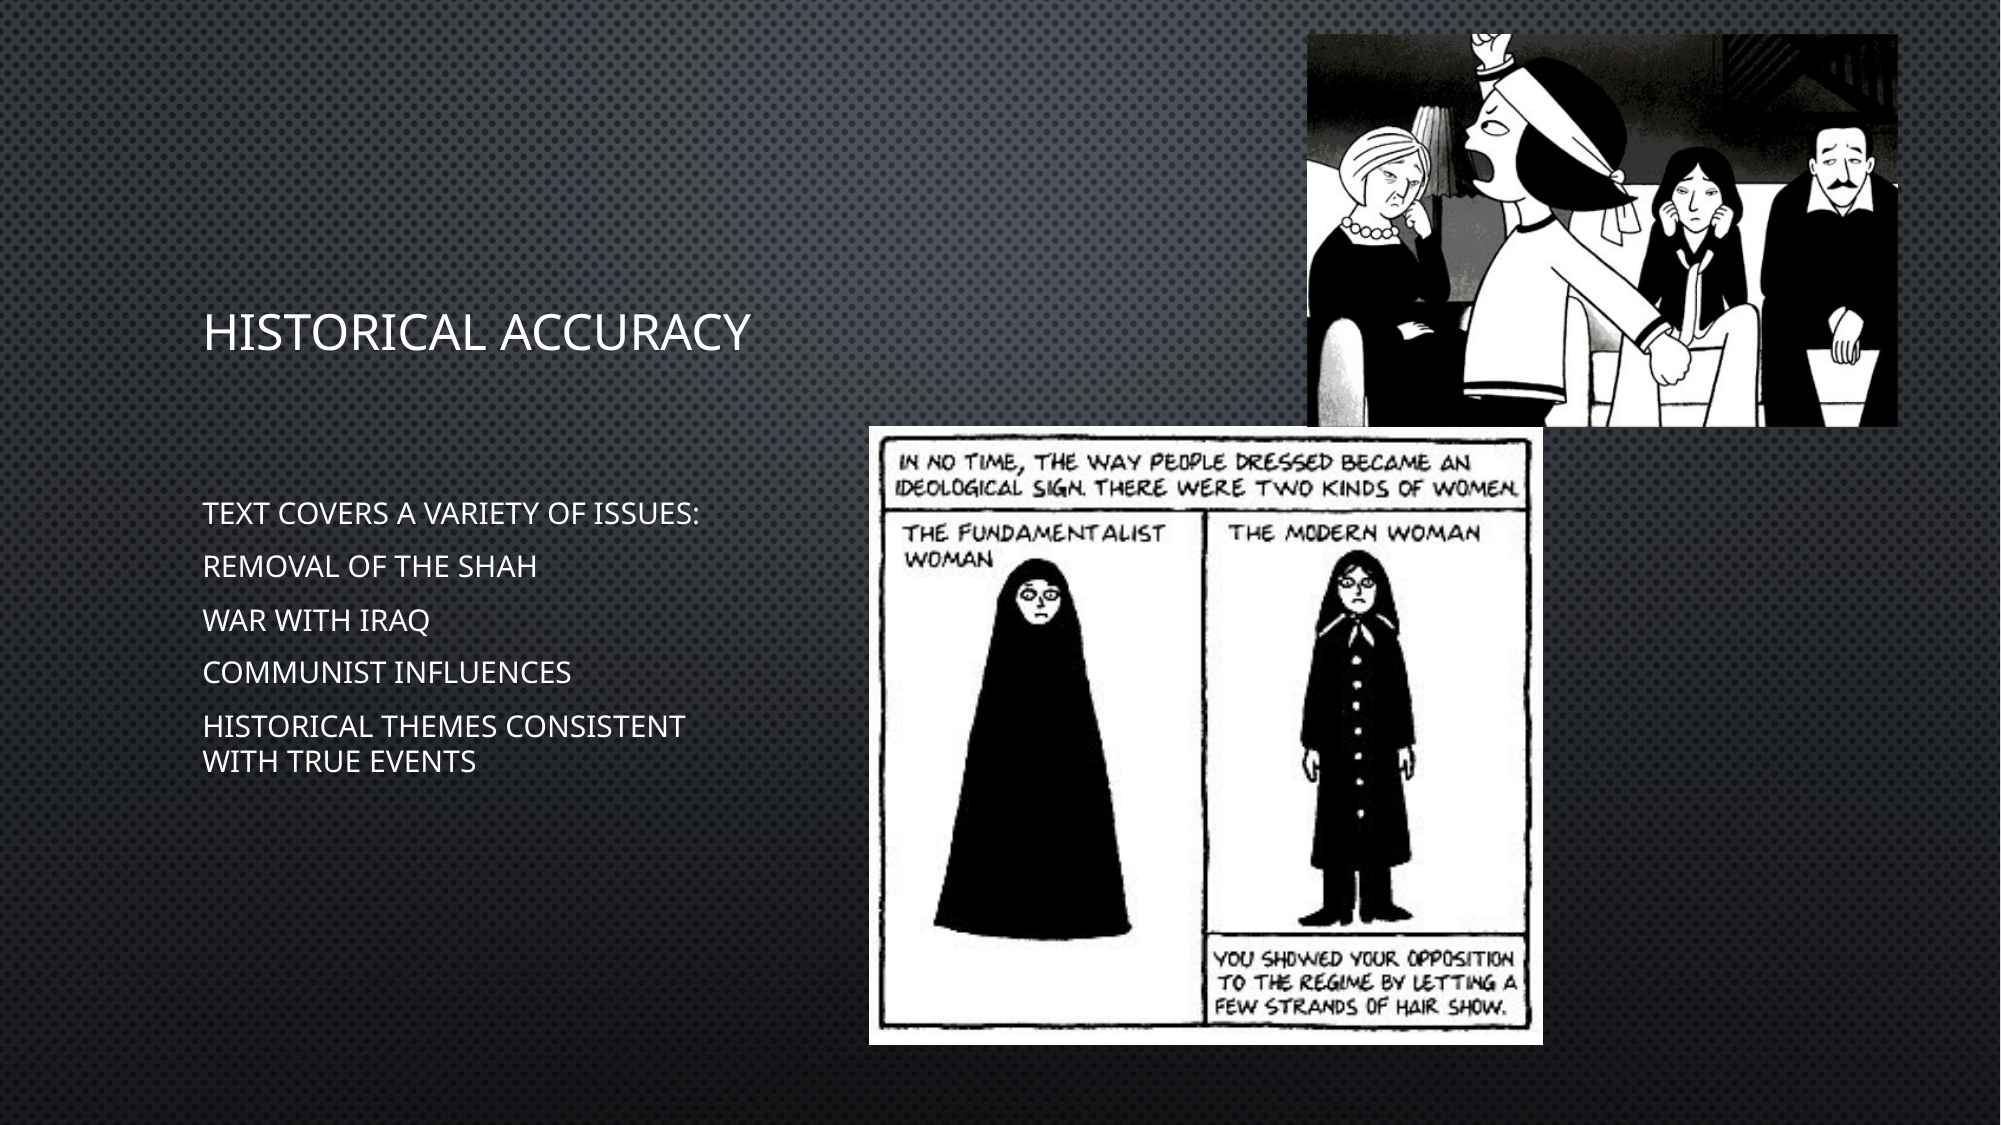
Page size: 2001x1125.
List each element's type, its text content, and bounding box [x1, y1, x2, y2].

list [868, 426, 1544, 1045]
list Text covers a variety of issues: Removal of the shah War with Iraq Communist influences Historical Themes consistent with true events [187, 487, 770, 788]
picture [1307, 33, 1898, 428]
title Historical Accuracy [187, 262, 770, 487]
